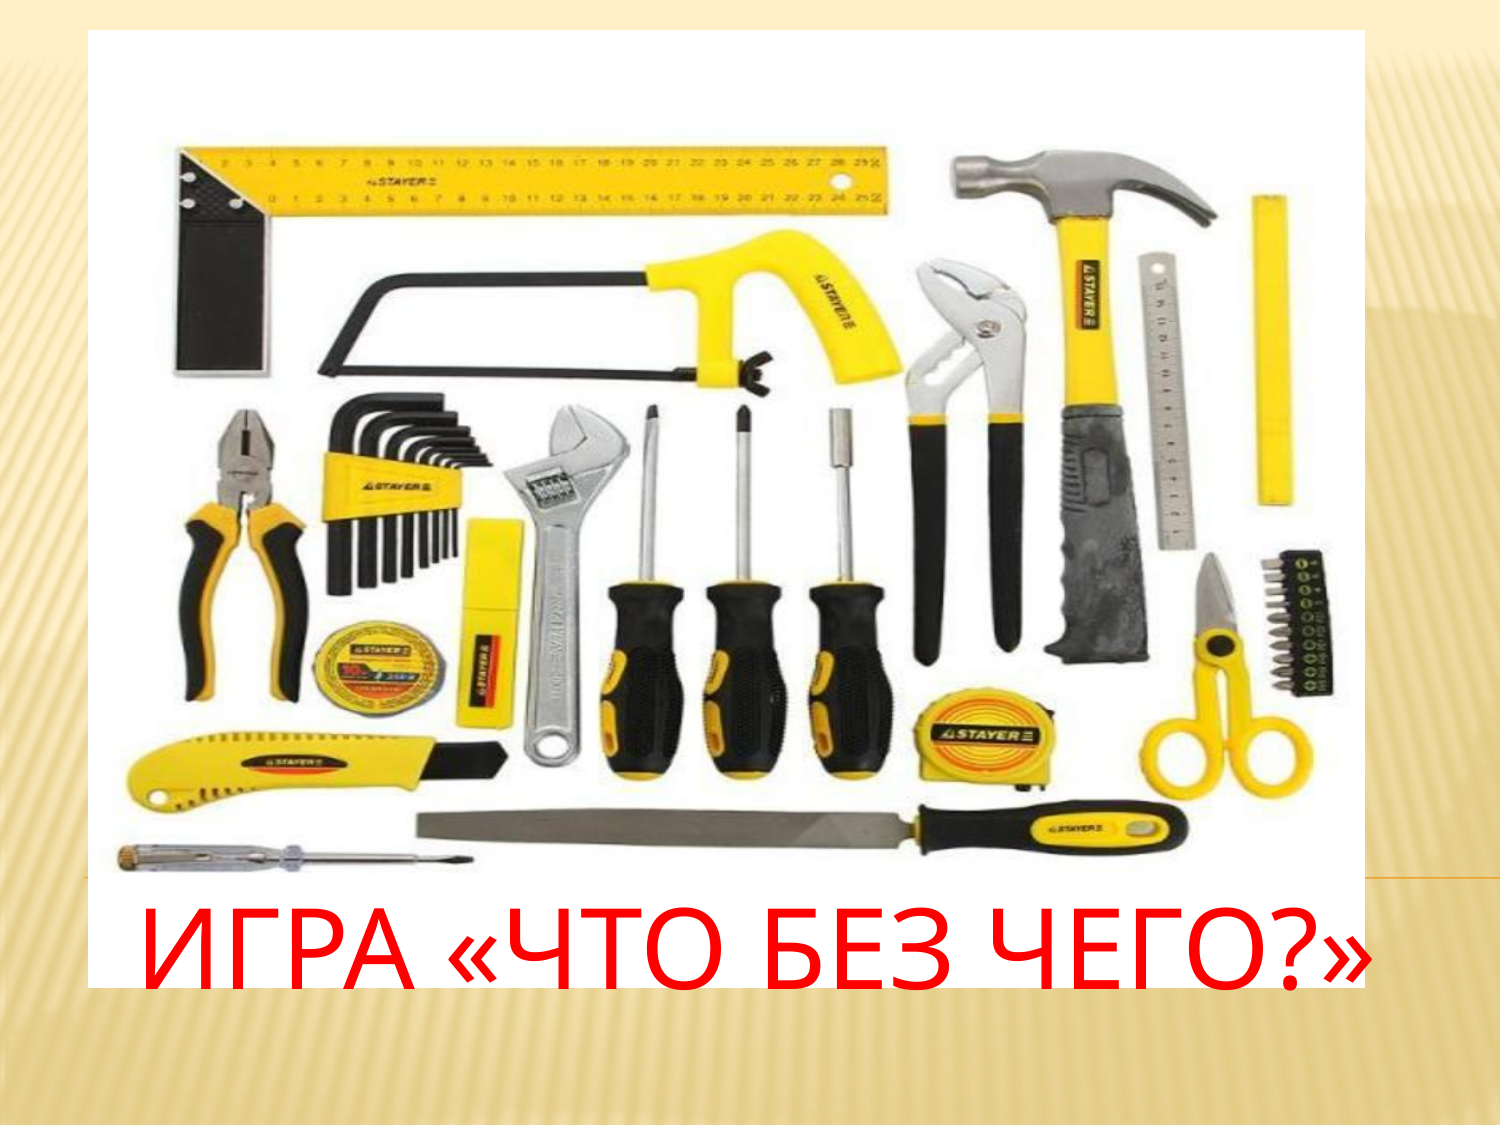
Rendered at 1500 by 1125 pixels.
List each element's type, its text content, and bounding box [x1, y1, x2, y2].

title Игра «Что без чего?» [62, 869, 1450, 1071]
picture [88, 30, 1365, 988]
